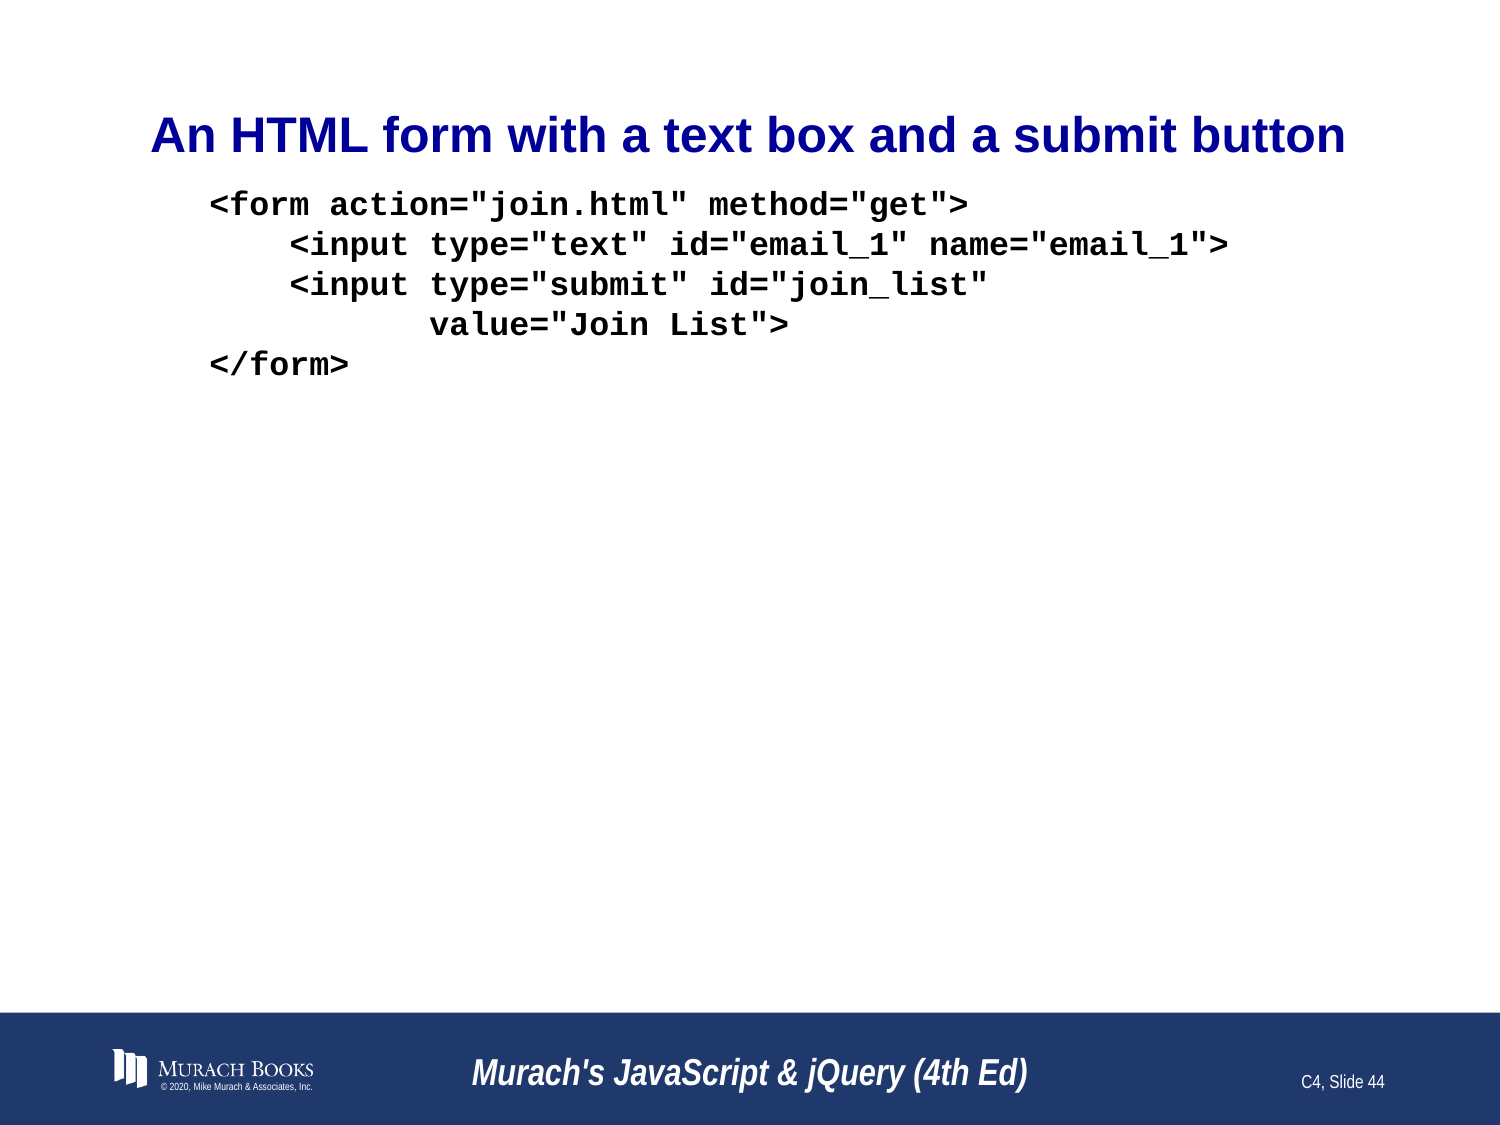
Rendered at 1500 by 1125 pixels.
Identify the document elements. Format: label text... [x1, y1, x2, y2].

title An HTML form with a text box and a submit button [150, 102, 1350, 164]
footer © 2020, Mike Murach & Associates, Inc. [12, 1025, 463, 1100]
slide_number C4, Slide 44 [1087, 1025, 1400, 1100]
slide_number Murach's JavaScript & jQuery (4th Ed) [463, 1025, 1050, 1100]
list <form action="join.html" method="get"> <input type="text" id="email_1" name="email_1"> <input type="submit" id="join_list" value="Join List"> </form> [137, 174, 1350, 975]
